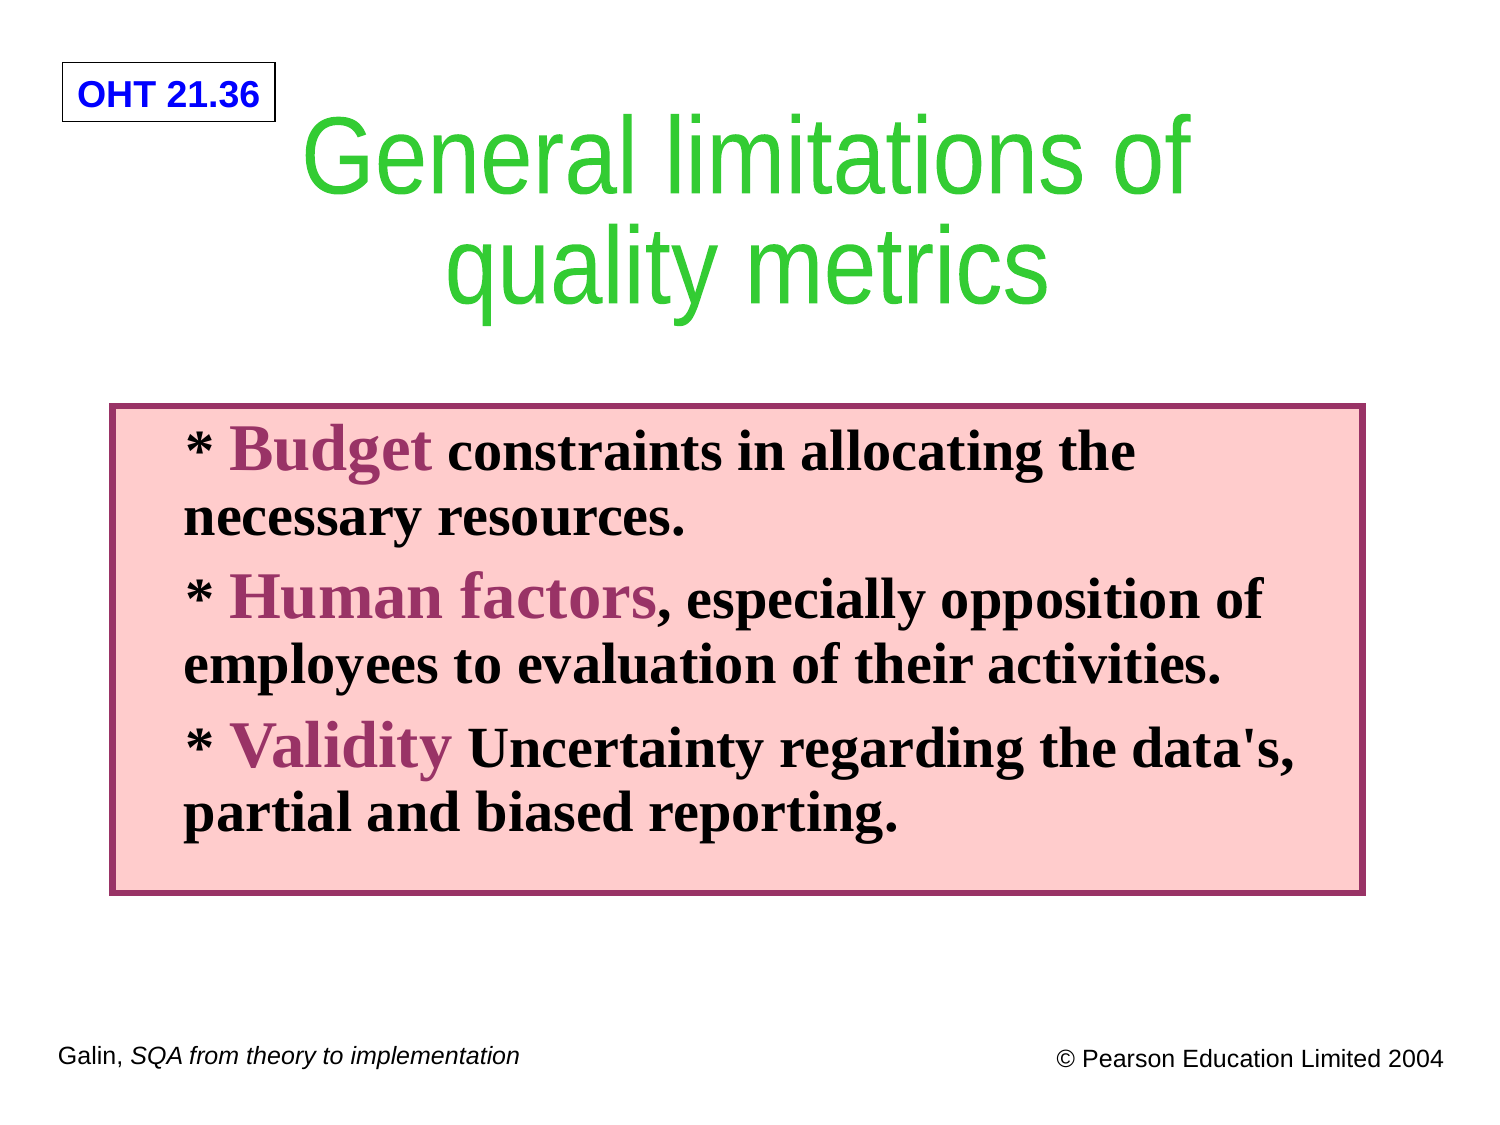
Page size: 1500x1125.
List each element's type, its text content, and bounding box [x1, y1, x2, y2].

list * Budget constraints in allocating the necessary resources. * Human factors, especially opposition of employees to evaluation of their activities. * Validity Uncertainty regarding the data's, partial and biased reporting. [112, 405, 1363, 894]
